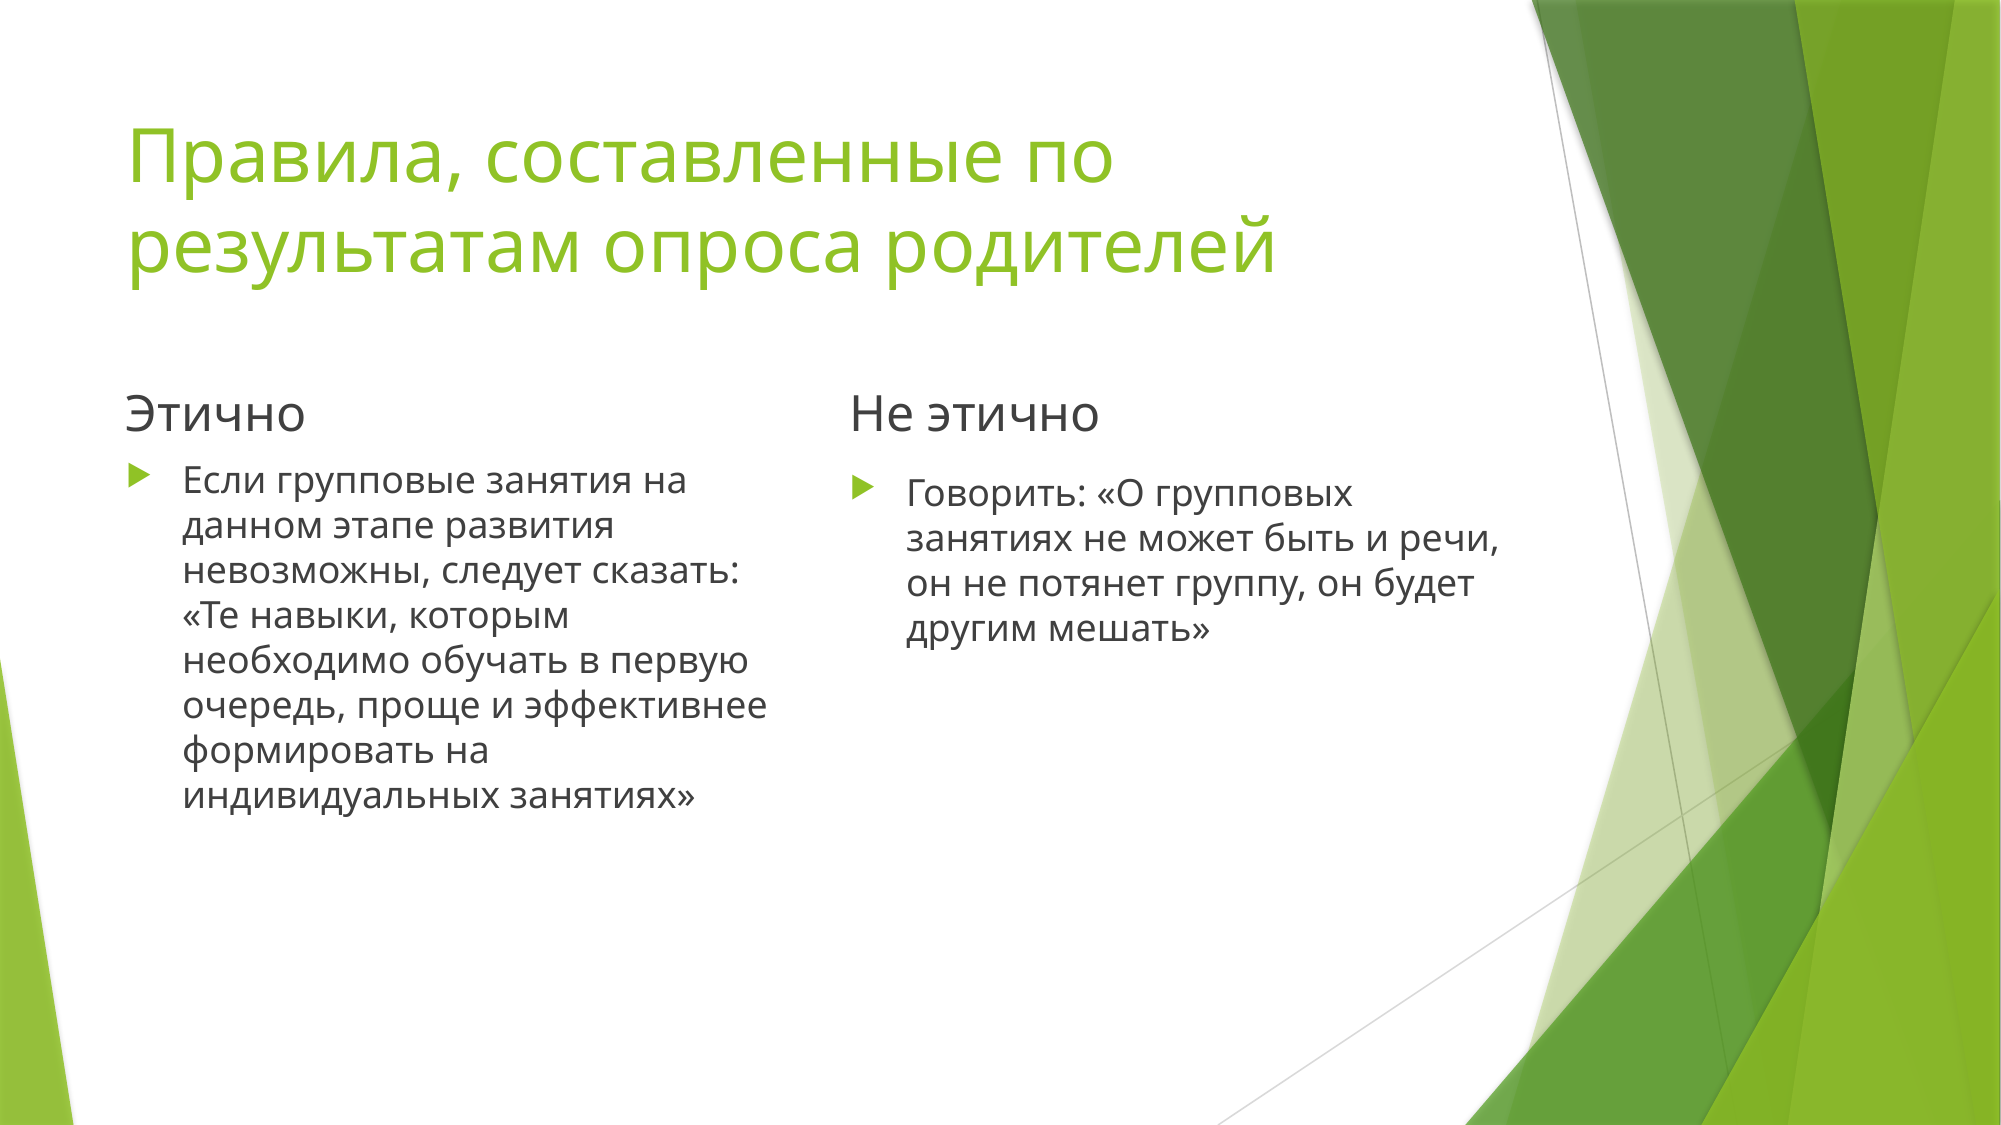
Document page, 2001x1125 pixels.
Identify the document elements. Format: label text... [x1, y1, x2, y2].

title Правила, составленные по результатам опроса родителей [111, 99, 1522, 317]
list Если групповые занятия на данном этапе развития невозможны, следует сказать: «Те навыки, которым необходимо обучать в первую очередь, проще и эффективнее формировать на индивидуальных занятиях» [110, 448, 798, 991]
list Не этично [834, 354, 1522, 449]
list Этично [110, 354, 798, 448]
list Говорить: «О групповых занятиях не может быть и речи, он не потянет группу, он будет другим мешать» [834, 461, 1522, 1004]
